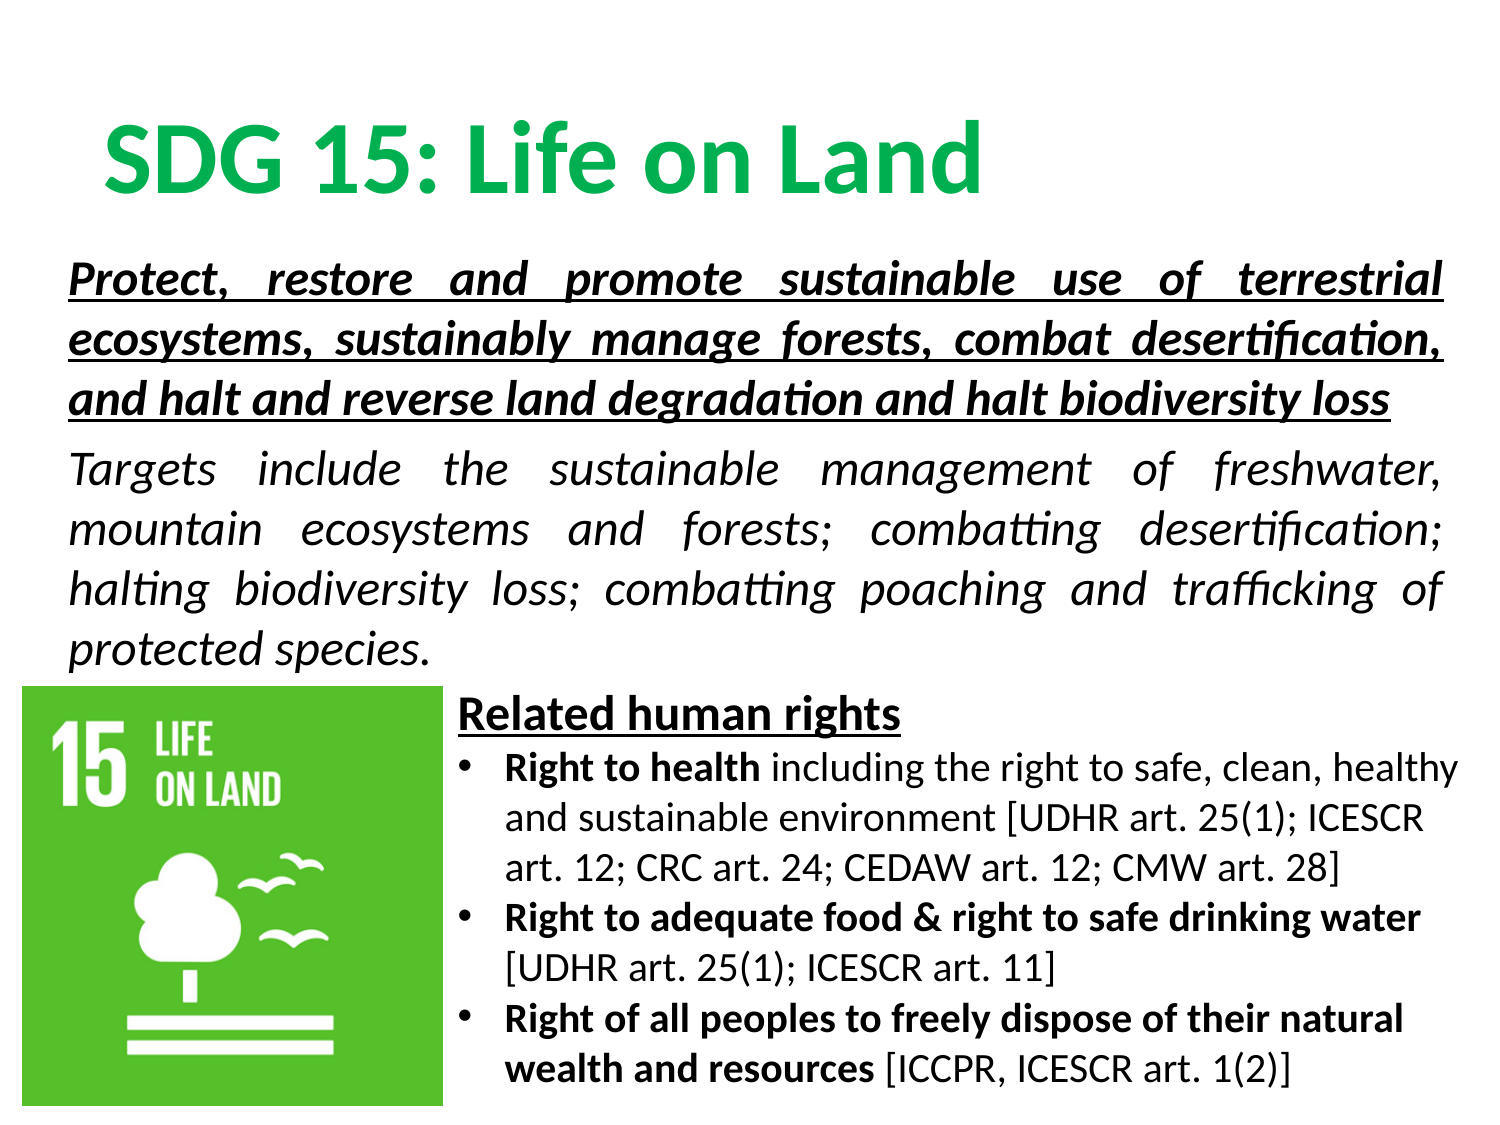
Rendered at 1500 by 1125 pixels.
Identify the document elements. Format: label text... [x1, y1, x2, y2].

subtitle Protect, restore and promote sustainable use of terrestrial ecosystems, sustainably manage forests, combat desertification, and halt and reverse land degradation and halt biodiversity loss Targets include the sustainable management of freshwater, mountain ecosystems and forests; combatting desertification; halting biodiversity loss; combatting poaching and trafficking of protected species. [53, 237, 1459, 684]
title SDG 15: Life on Land [88, 30, 1424, 237]
text_box Related human rights Right to health including the right to safe, clean, healthy and sustainable environment [UDHR art. 25(1); ICESCR art. 12; CRC art. 24; CEDAW art. 12; CMW art. 28] Right to adequate food & right to safe drinking water [UDHR art. 25(1); ICESCR art. 11] Right of all peoples to freely dispose of their natural wealth and resources [ICCPR, ICESCR art. 1(2)] [442, 672, 1500, 1098]
picture [22, 686, 444, 1106]
